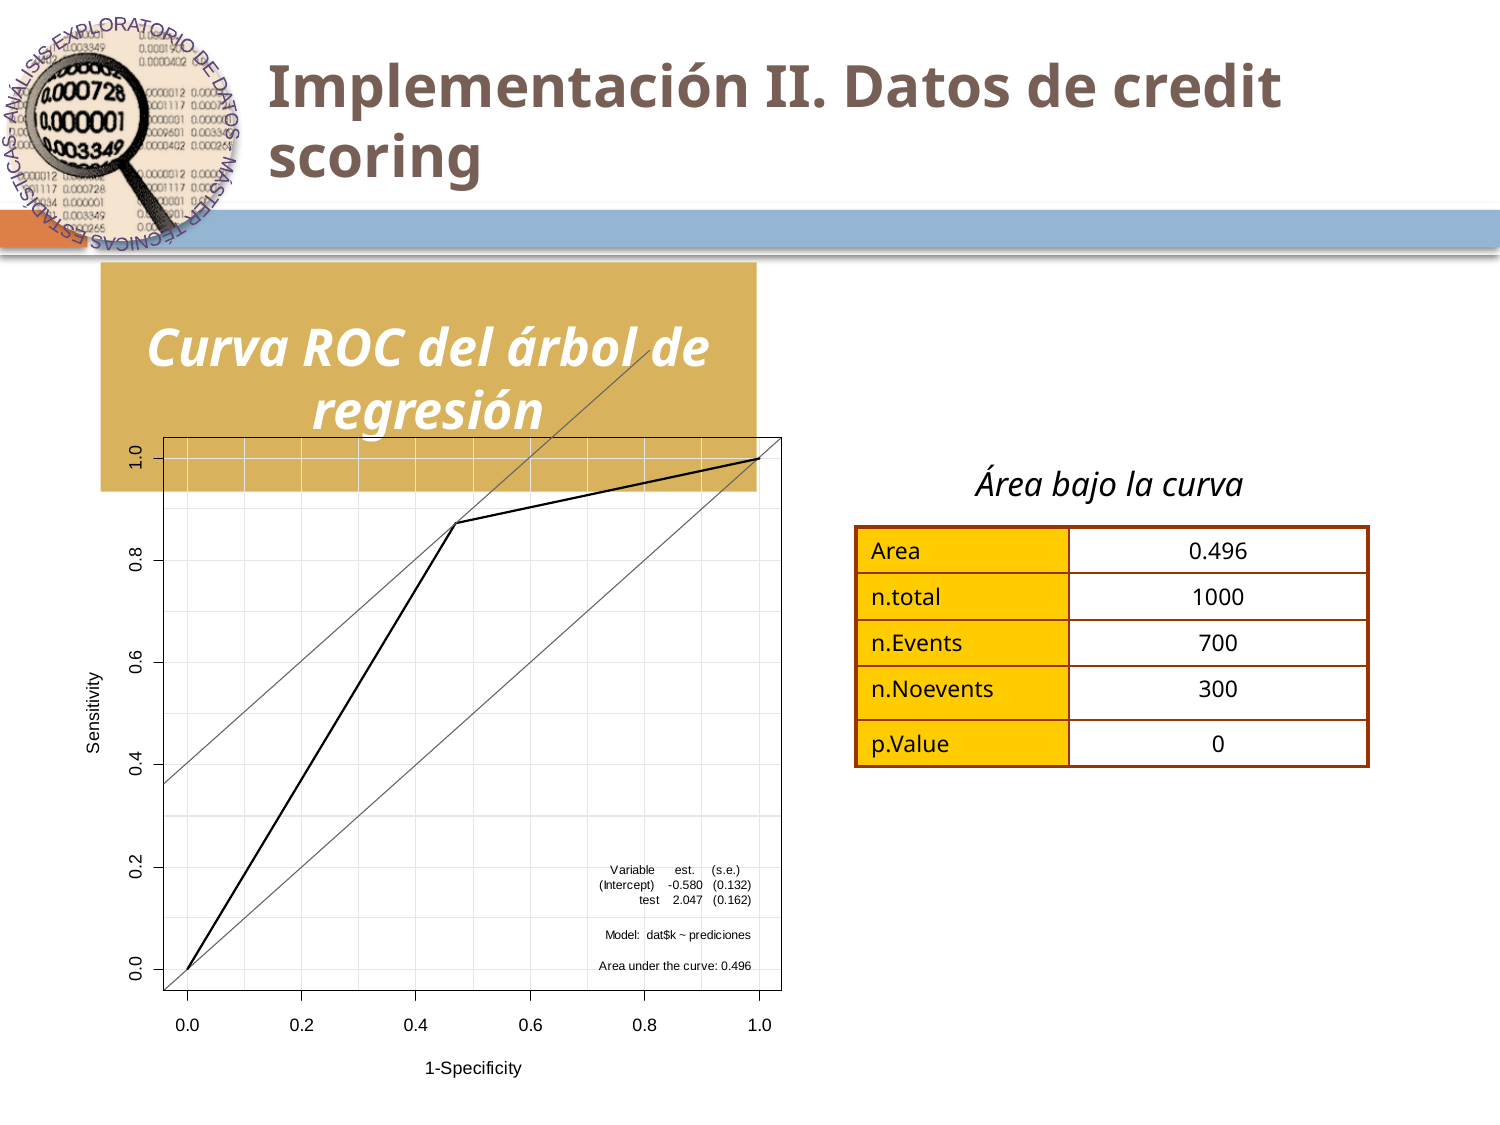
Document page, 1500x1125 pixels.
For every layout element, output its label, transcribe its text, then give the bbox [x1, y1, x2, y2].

table_cell n.total [858, 574, 1068, 619]
table_cell 300 [1070, 667, 1366, 719]
table_cell 0 [1070, 721, 1366, 765]
picture [76, 349, 827, 1099]
table_cell 1000 [1070, 574, 1366, 619]
table_cell p.Value [858, 721, 1068, 765]
table_cell n.Noevents [858, 667, 1068, 719]
text_box Área bajo la curva [856, 456, 1364, 551]
list Curva ROC del árbol de regresión [100, 262, 757, 348]
table_header 0.496 [1070, 529, 1366, 572]
table_cell 700 [1070, 621, 1366, 665]
table_cell n.Events [858, 621, 1068, 665]
title Implementación II. Datos de credit scoring [253, 37, 1438, 201]
table_header Area [858, 551, 1068, 572]
